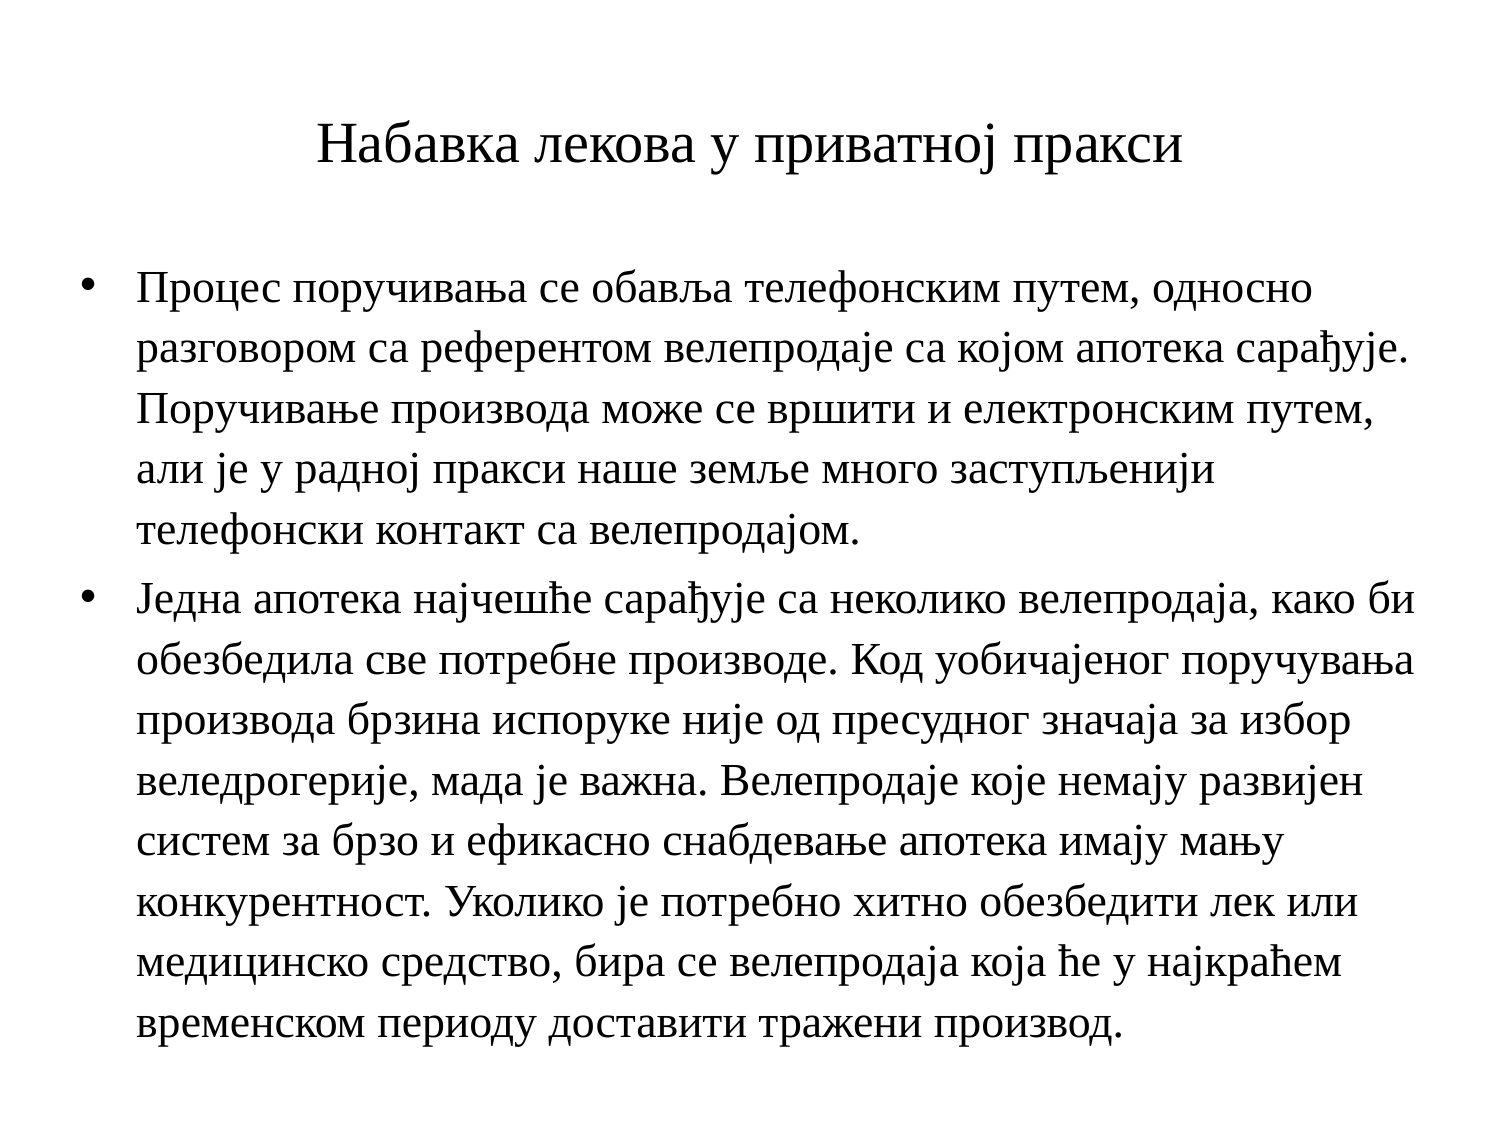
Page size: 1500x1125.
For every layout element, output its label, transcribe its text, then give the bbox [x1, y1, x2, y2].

title Набавка лекова у приватној пракси [75, 45, 1425, 233]
list Процес поручивања се обавља телефонским путем, односно разговором са референтом велепродаје са којом апотека сарађује. Поручивање производа може се вршити и електронским путем, али је у радној пракси наше земље много заступљенији телефонски контакт са велепродајом. Једна апотека најчешће сарађује са неколико велепродаја, како би обезбедила све потребне производе. Код уобичајеног поручувања производа брзина испоруке није од пресудног значаја за избор веледрогерије, мада је важна. Велепродаје које немају развијен систем за брзо и ефикасно снабдевање апотека имају мању конкурентност. Уколико је потребно хитно обезбедити лек или медицинско средство, бира се велепродаја која ће у најкраћем временском периоду доставити тражени производ. [64, 243, 1459, 1005]
